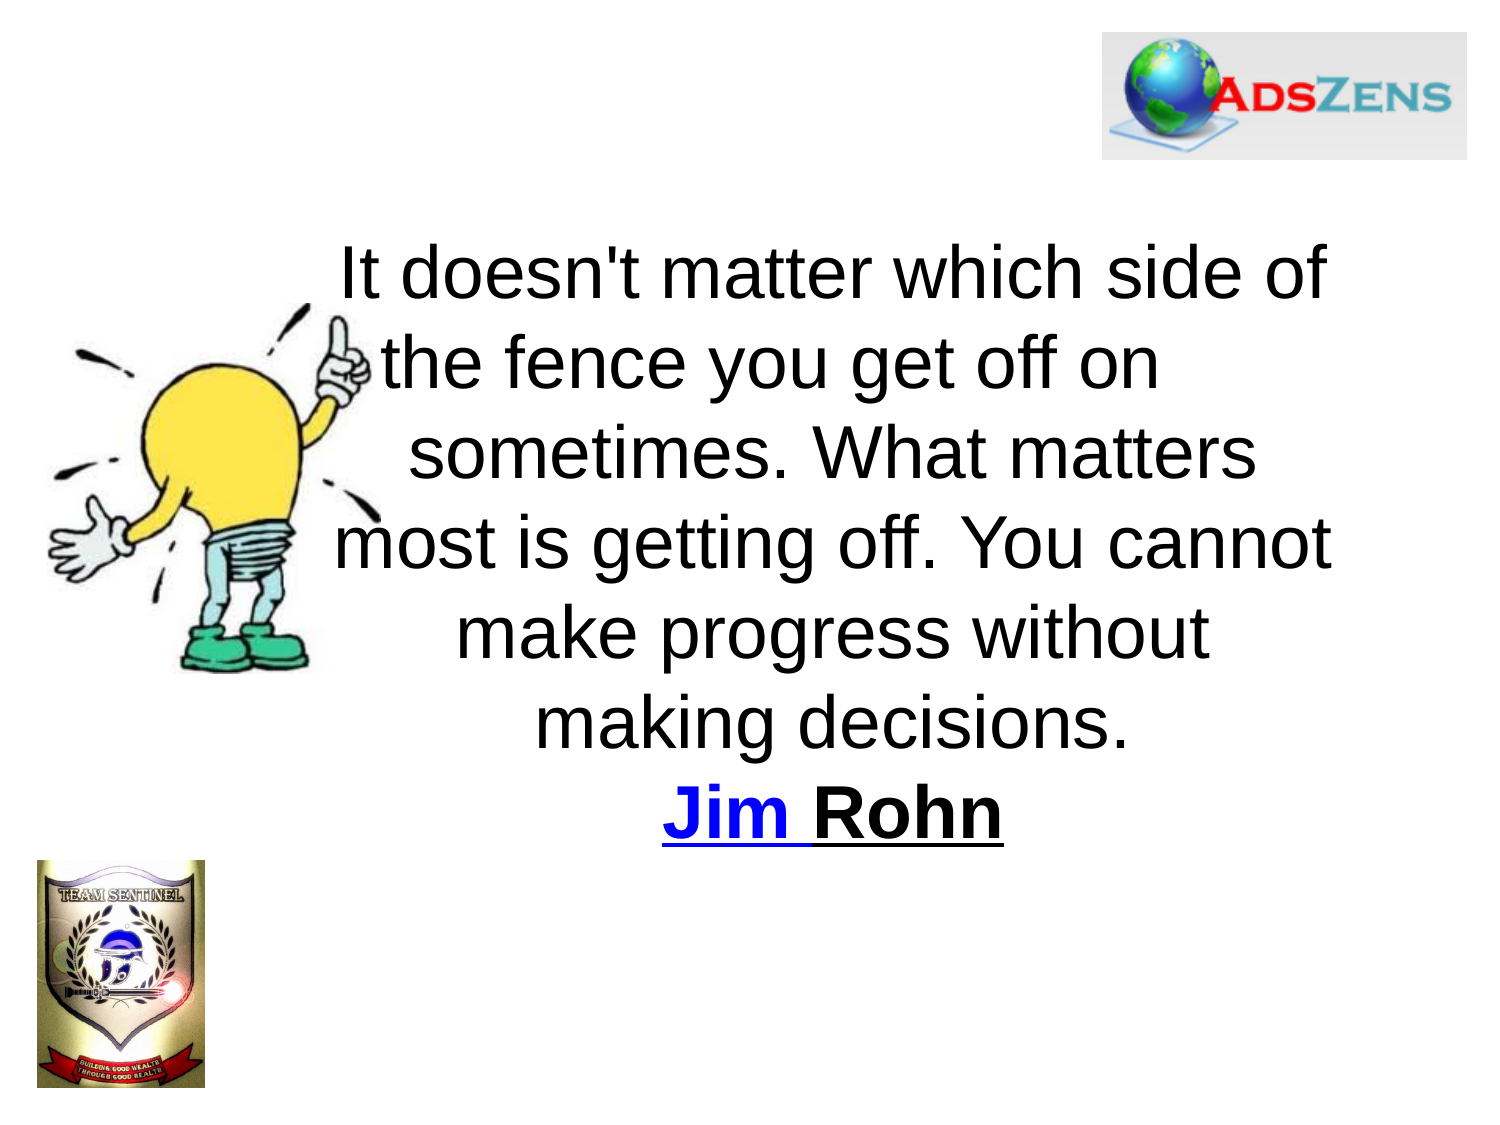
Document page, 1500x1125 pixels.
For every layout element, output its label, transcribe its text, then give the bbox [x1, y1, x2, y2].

picture [37, 860, 205, 1089]
text_box It doesn't matter which side of the fence you get off on sometimes. What matters most is getting off. You cannot make progress without making decisions. Jim Rohn [311, 216, 1355, 907]
picture [47, 303, 381, 675]
picture [1101, 32, 1467, 160]
